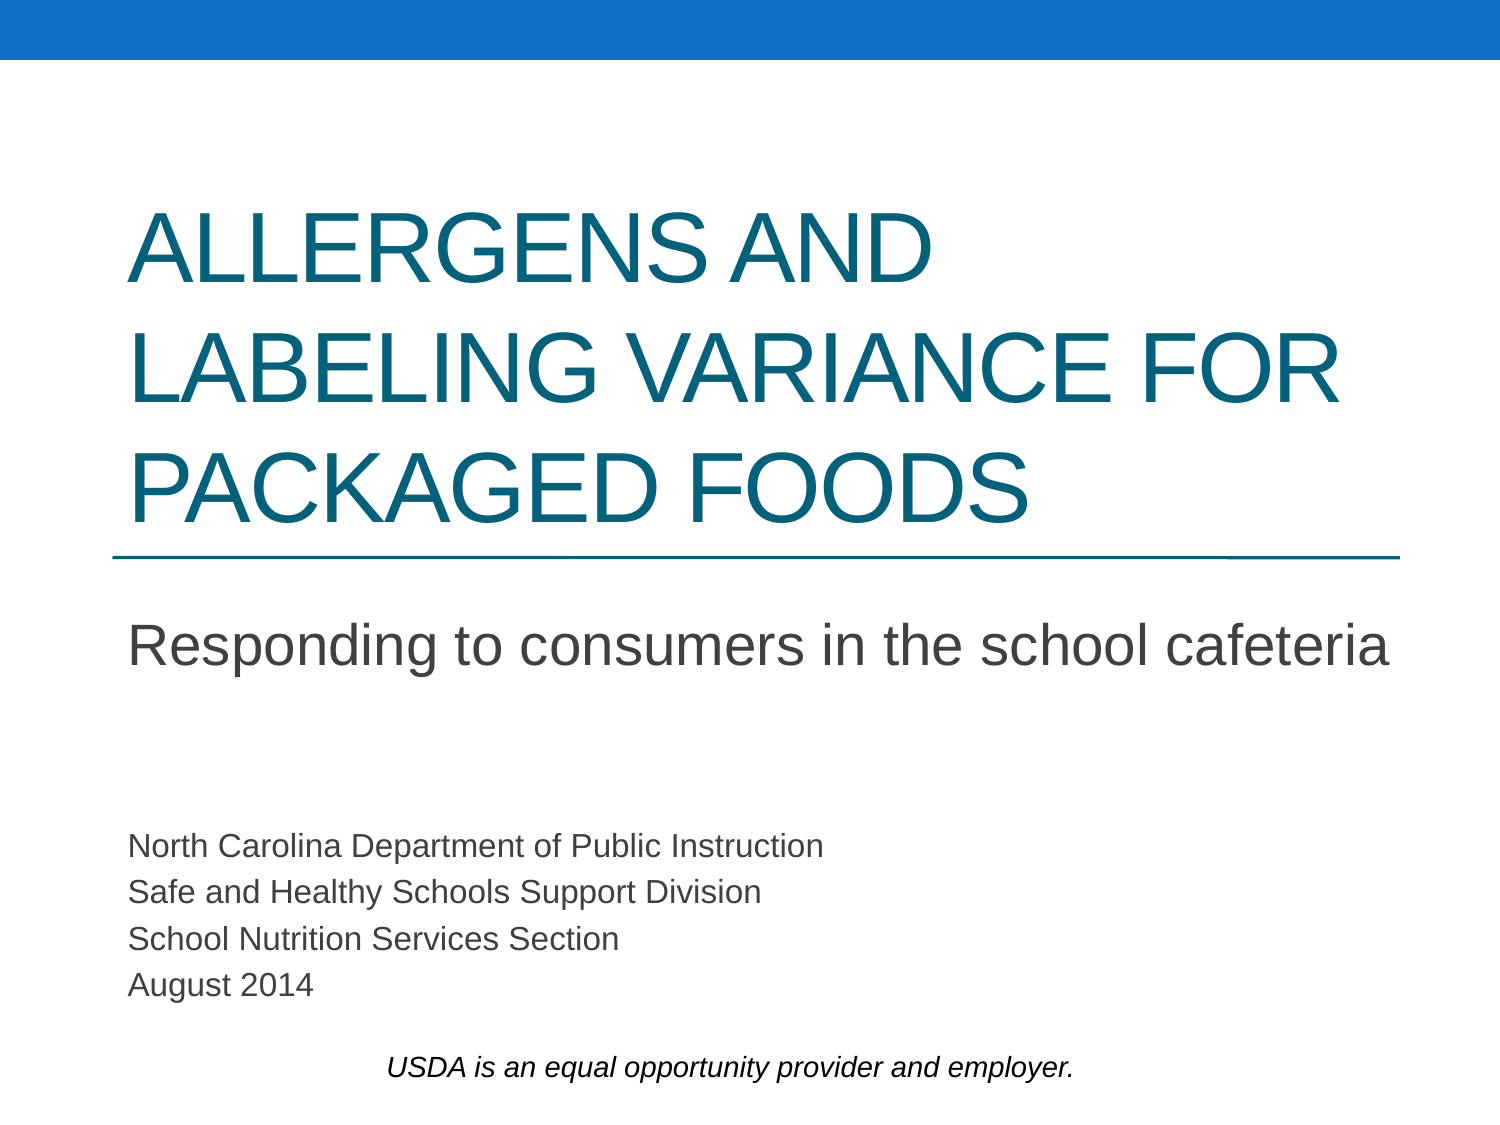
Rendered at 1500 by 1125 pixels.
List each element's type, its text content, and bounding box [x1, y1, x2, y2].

text_box USDA is an equal opportunity provider and employer. [337, 1041, 1125, 1091]
subtitle Responding to consumers in the school cafeteria North Carolina Department of Public Instruction Safe and Healthy Schools Support Division School Nutrition Services Section August 2014 [112, 600, 1413, 1025]
title Allergens and labeling variance for packaged foods [112, 224, 1400, 550]
